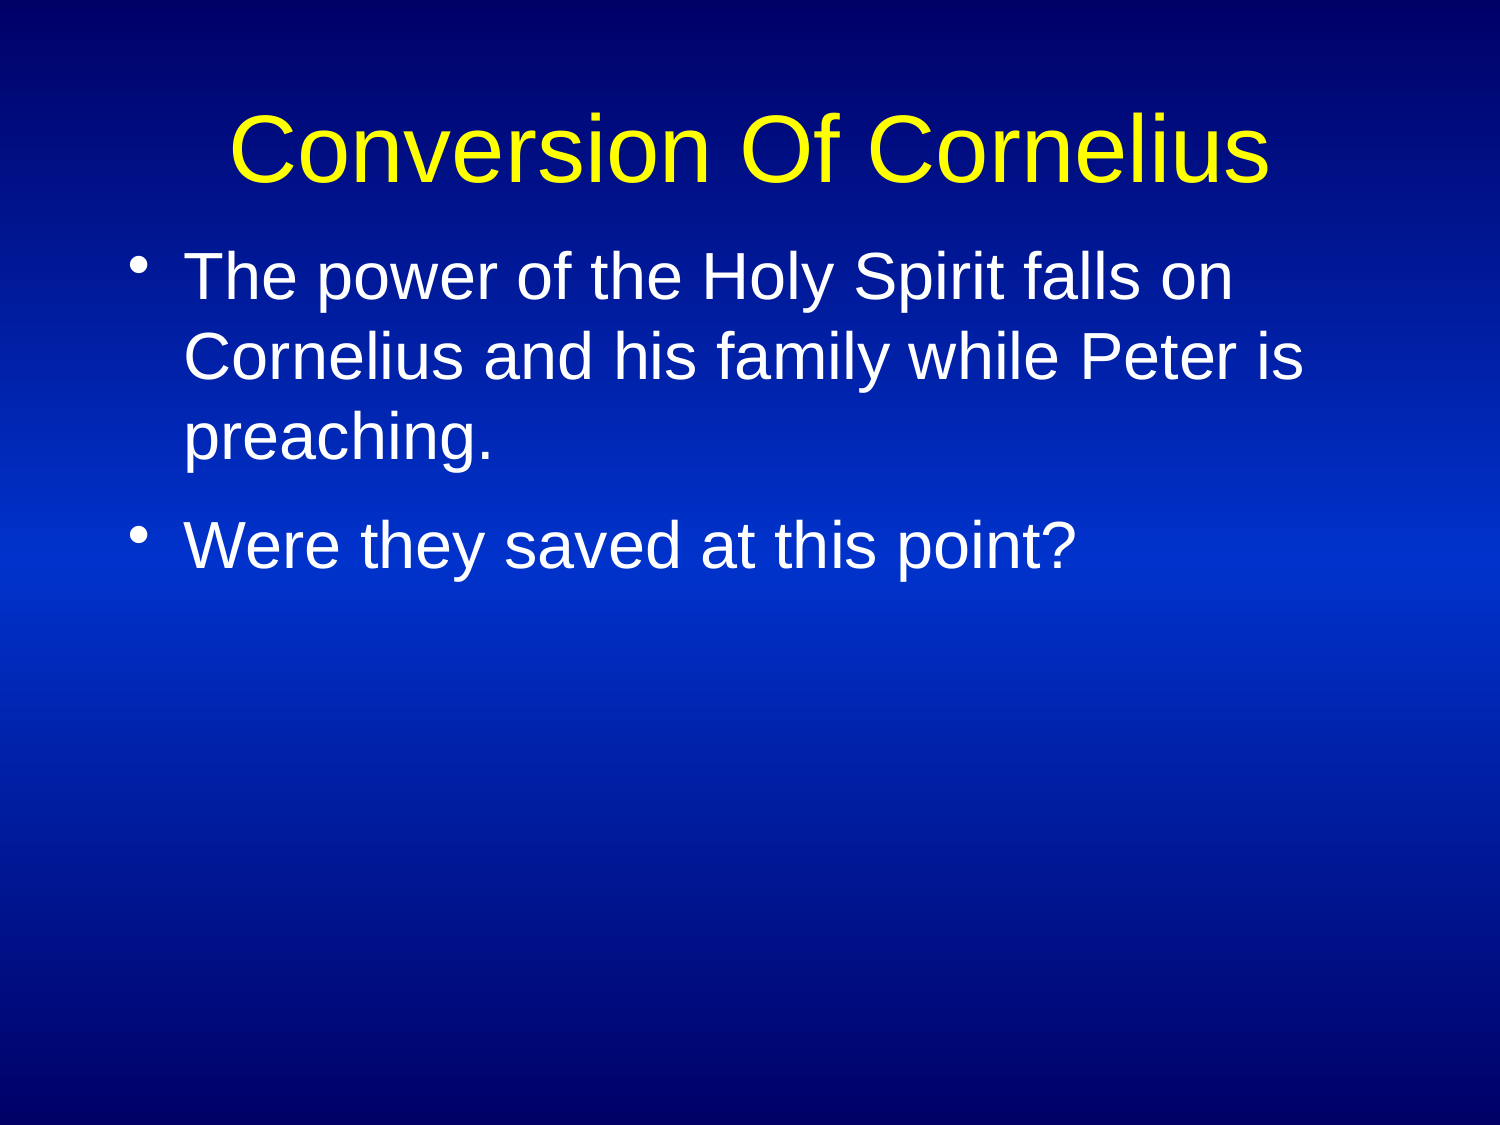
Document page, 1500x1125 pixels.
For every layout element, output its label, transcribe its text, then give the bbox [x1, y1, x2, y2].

list The power of the Holy Spirit falls on Cornelius and his family while Peter is preaching. Were they saved at this point? [112, 224, 1463, 1013]
title Conversion Of Cornelius [37, 50, 1463, 238]
